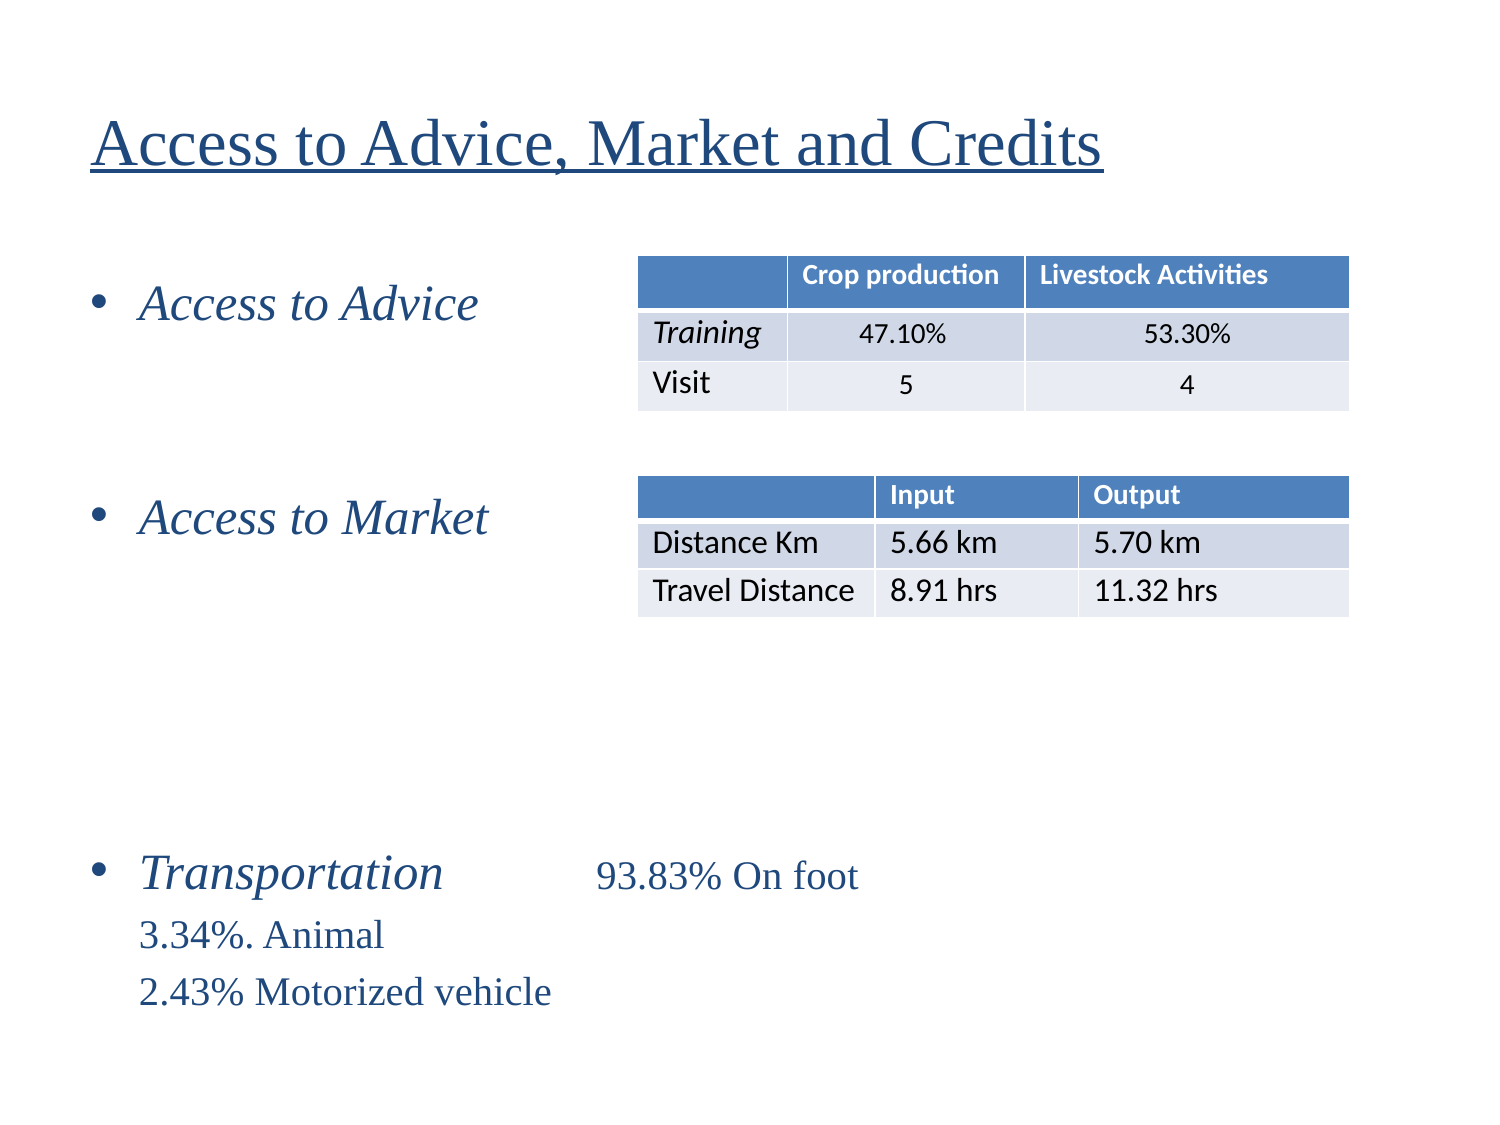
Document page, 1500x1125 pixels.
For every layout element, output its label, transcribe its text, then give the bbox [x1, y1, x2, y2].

table_cell 5.66 km [876, 524, 1078, 568]
table_cell 4 [1026, 362, 1349, 411]
list Access to Advice Access to Market Transportation 93.83% On foot 3.34%. Animal 2.43% Motorized vehicle [75, 262, 1425, 1088]
table_cell Distance Km [638, 524, 874, 568]
table_cell Travel Distance [638, 570, 874, 617]
table_cell Visit [638, 362, 787, 411]
table_header [638, 476, 874, 518]
table_cell 5.70 km [1079, 524, 1349, 568]
table_cell 5 [788, 362, 1024, 411]
title Access to Advice, Market and Credits [75, 45, 1425, 233]
table_cell 53.30% [1026, 313, 1349, 361]
table_cell 11.32 hrs [1079, 570, 1349, 617]
table_header [638, 256, 787, 308]
table_header Output [1079, 476, 1349, 518]
table_header Input [876, 476, 1078, 518]
table_header Crop production [788, 256, 1024, 308]
table_cell 47.10% [788, 313, 1024, 361]
table_cell Training [638, 313, 787, 361]
table_header Livestock Activities [1026, 256, 1349, 308]
table_cell 8.91 hrs [876, 570, 1078, 617]
